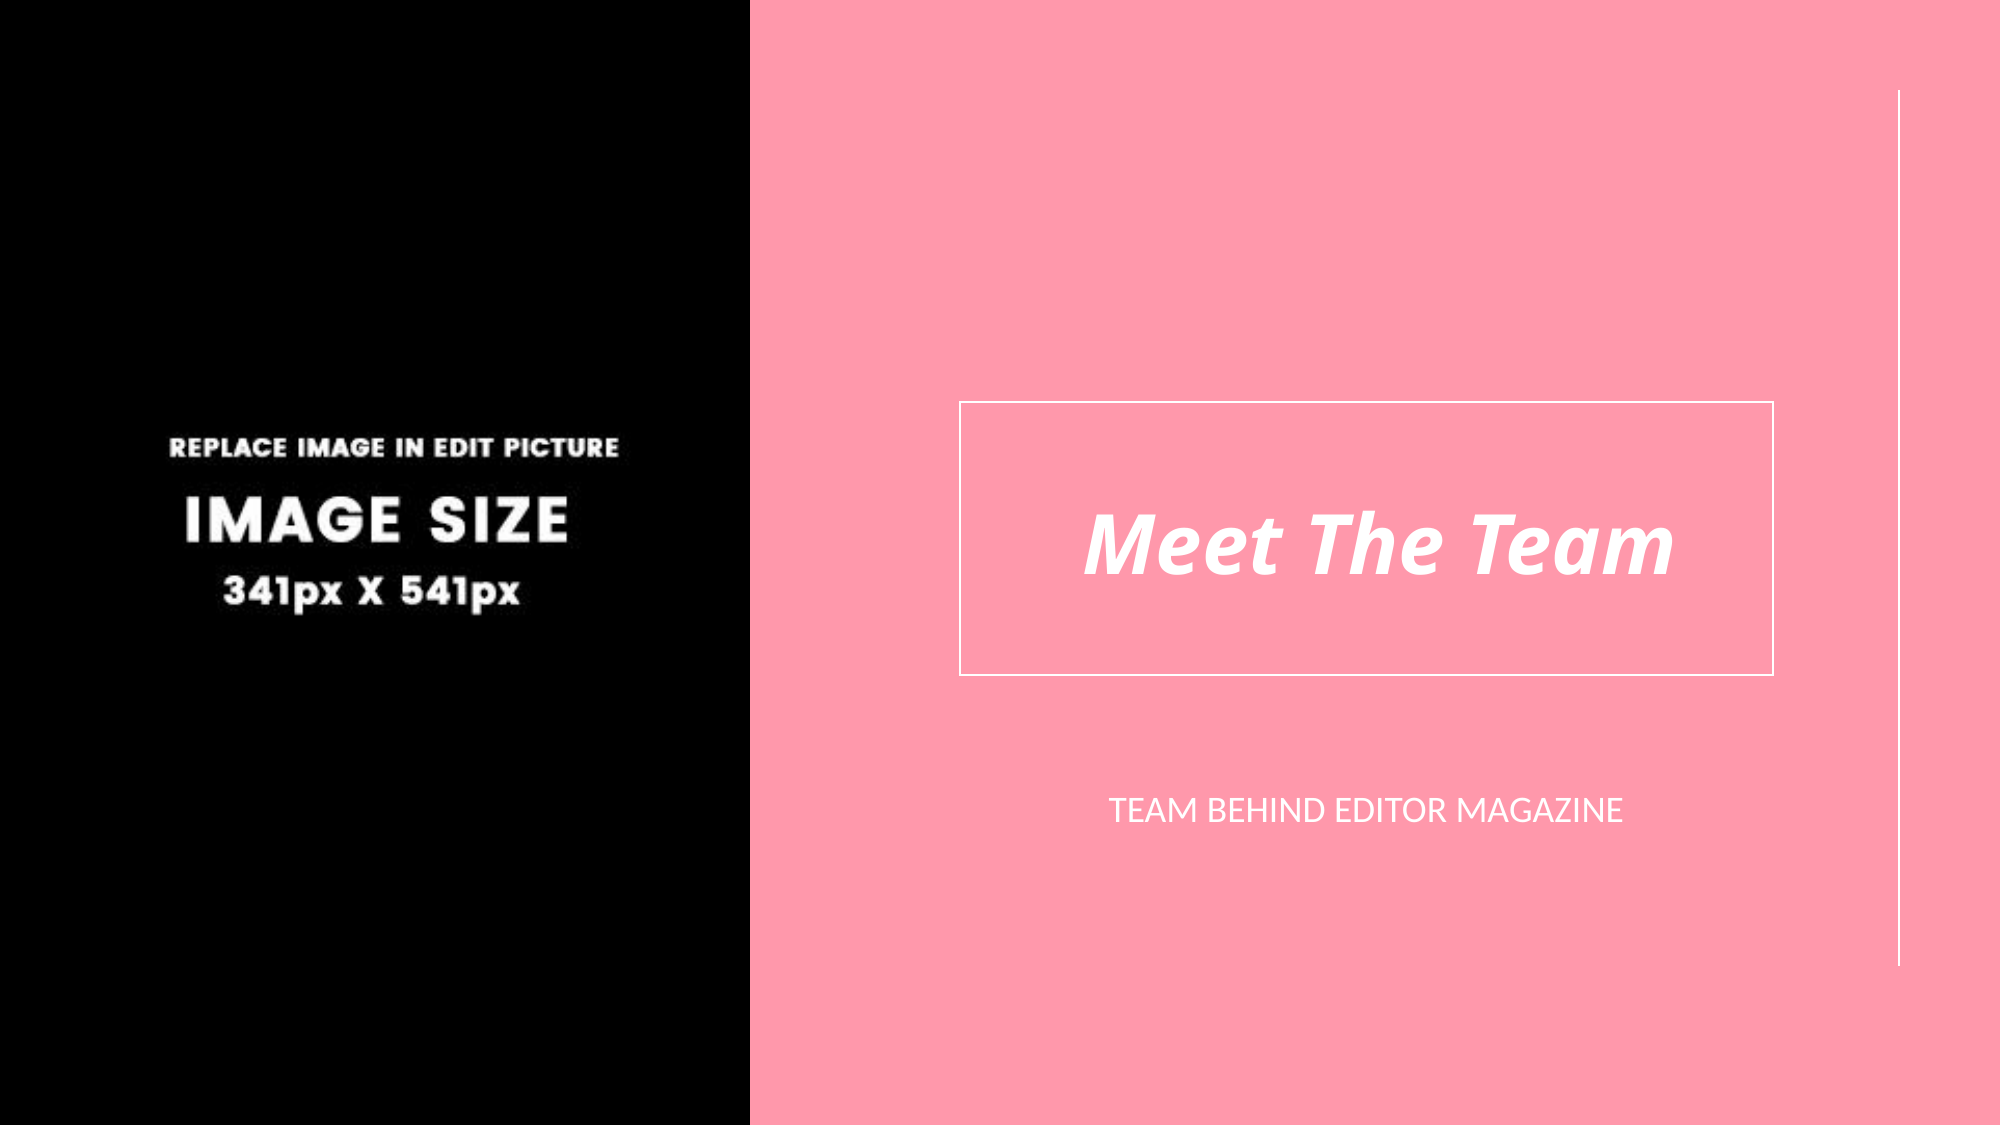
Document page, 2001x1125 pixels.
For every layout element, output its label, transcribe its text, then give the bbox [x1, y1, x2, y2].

picture [0, 0, 751, 1125]
text_box TEAM BEHIND EDITOR MAGAZINE [896, 777, 1836, 838]
text_box [960, 401, 1773, 675]
